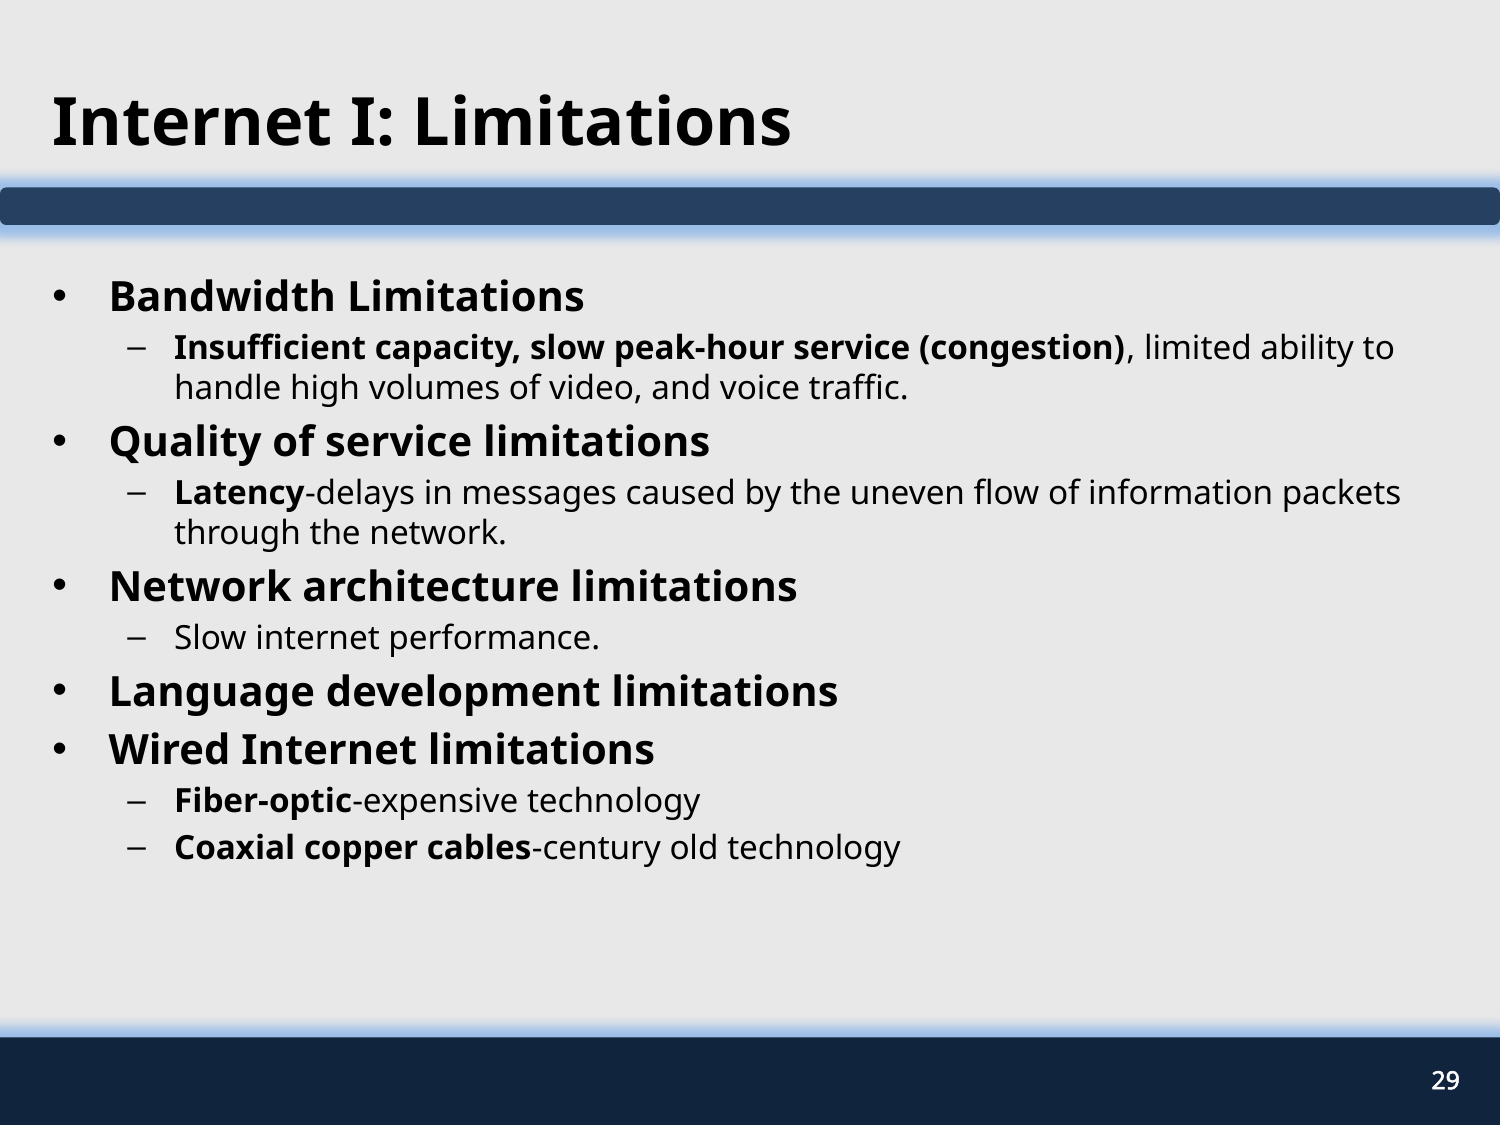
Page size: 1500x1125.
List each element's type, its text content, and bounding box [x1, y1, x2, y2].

slide_number 29 [1412, 1050, 1475, 1113]
title Internet I: Limitations [37, 62, 1338, 176]
list Bandwidth Limitations Insufficient capacity, slow peak-hour service (congestion), limited ability to handle high volumes of video, and voice traffic. Quality of service limitations Latency-delays in messages caused by the uneven flow of information packets through the network. Network architecture limitations Slow internet performance. Language development limitations Wired Internet limitations Fiber-optic-expensive technology Coaxial copper cables-century old technology [37, 262, 1475, 1013]
